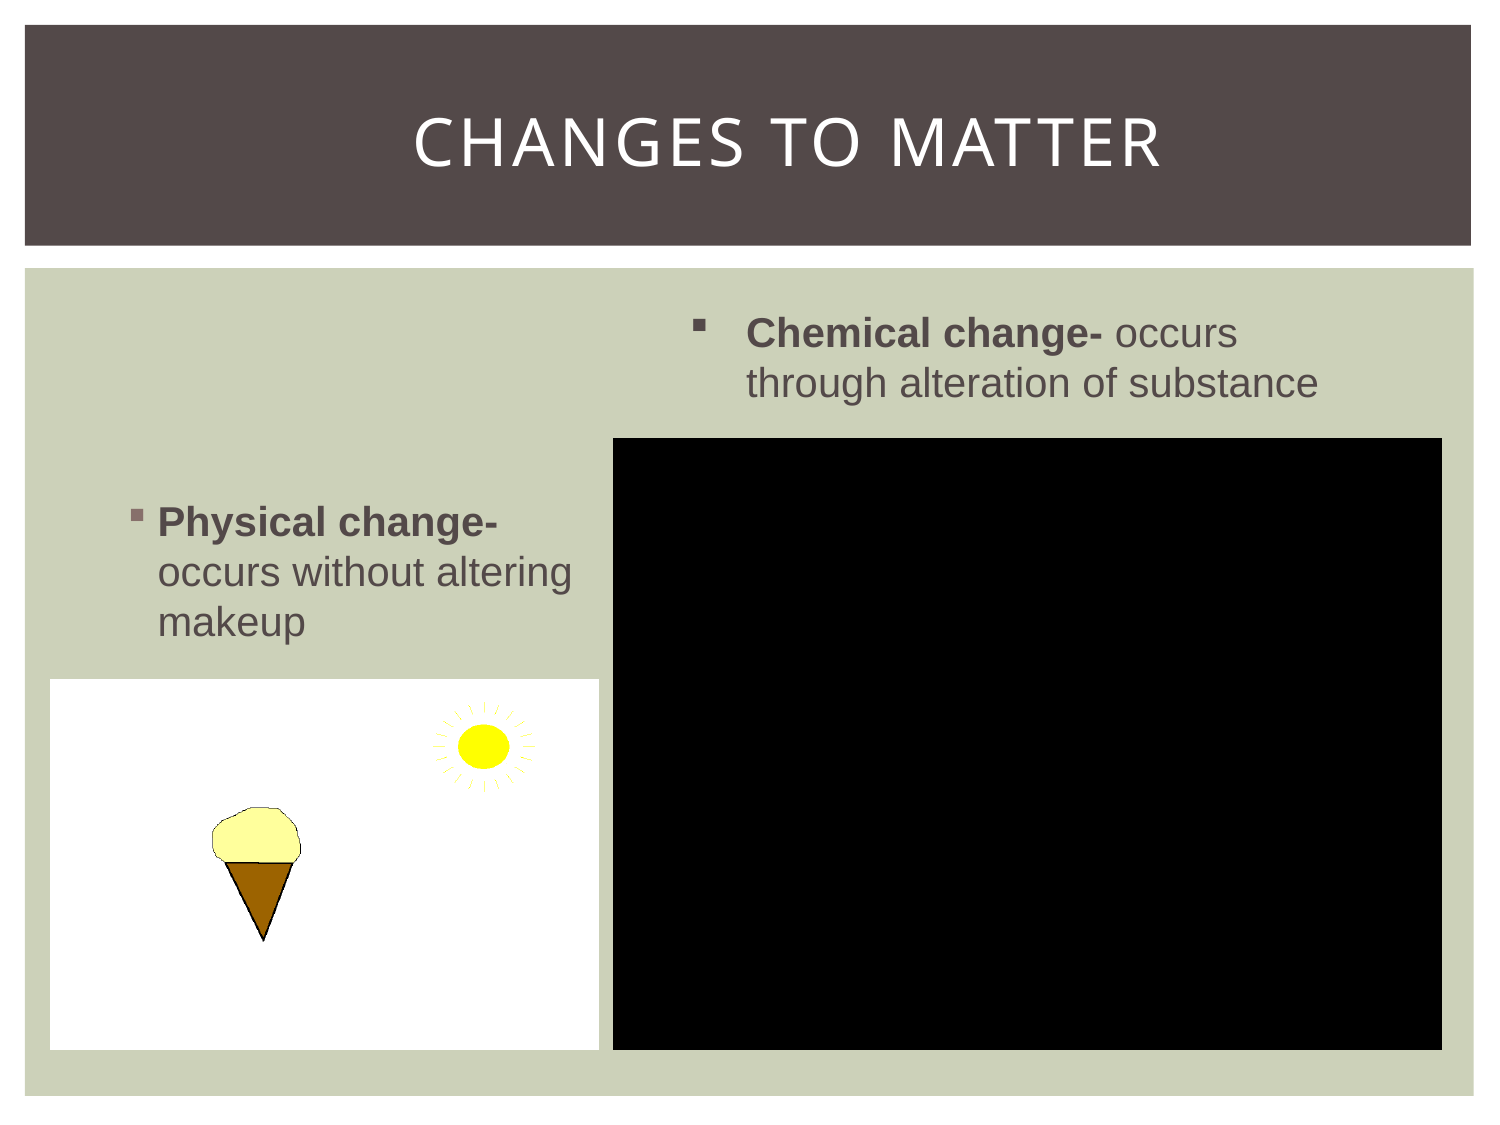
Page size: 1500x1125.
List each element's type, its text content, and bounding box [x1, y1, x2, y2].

text_box Chemical change- occurs through alteration of substance [449, 298, 1363, 414]
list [49, 679, 599, 1051]
list Physical change- occurs without altering makeup [0, 487, 607, 667]
title Changes to Matter [150, 45, 1425, 234]
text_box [612, 437, 1443, 1051]
